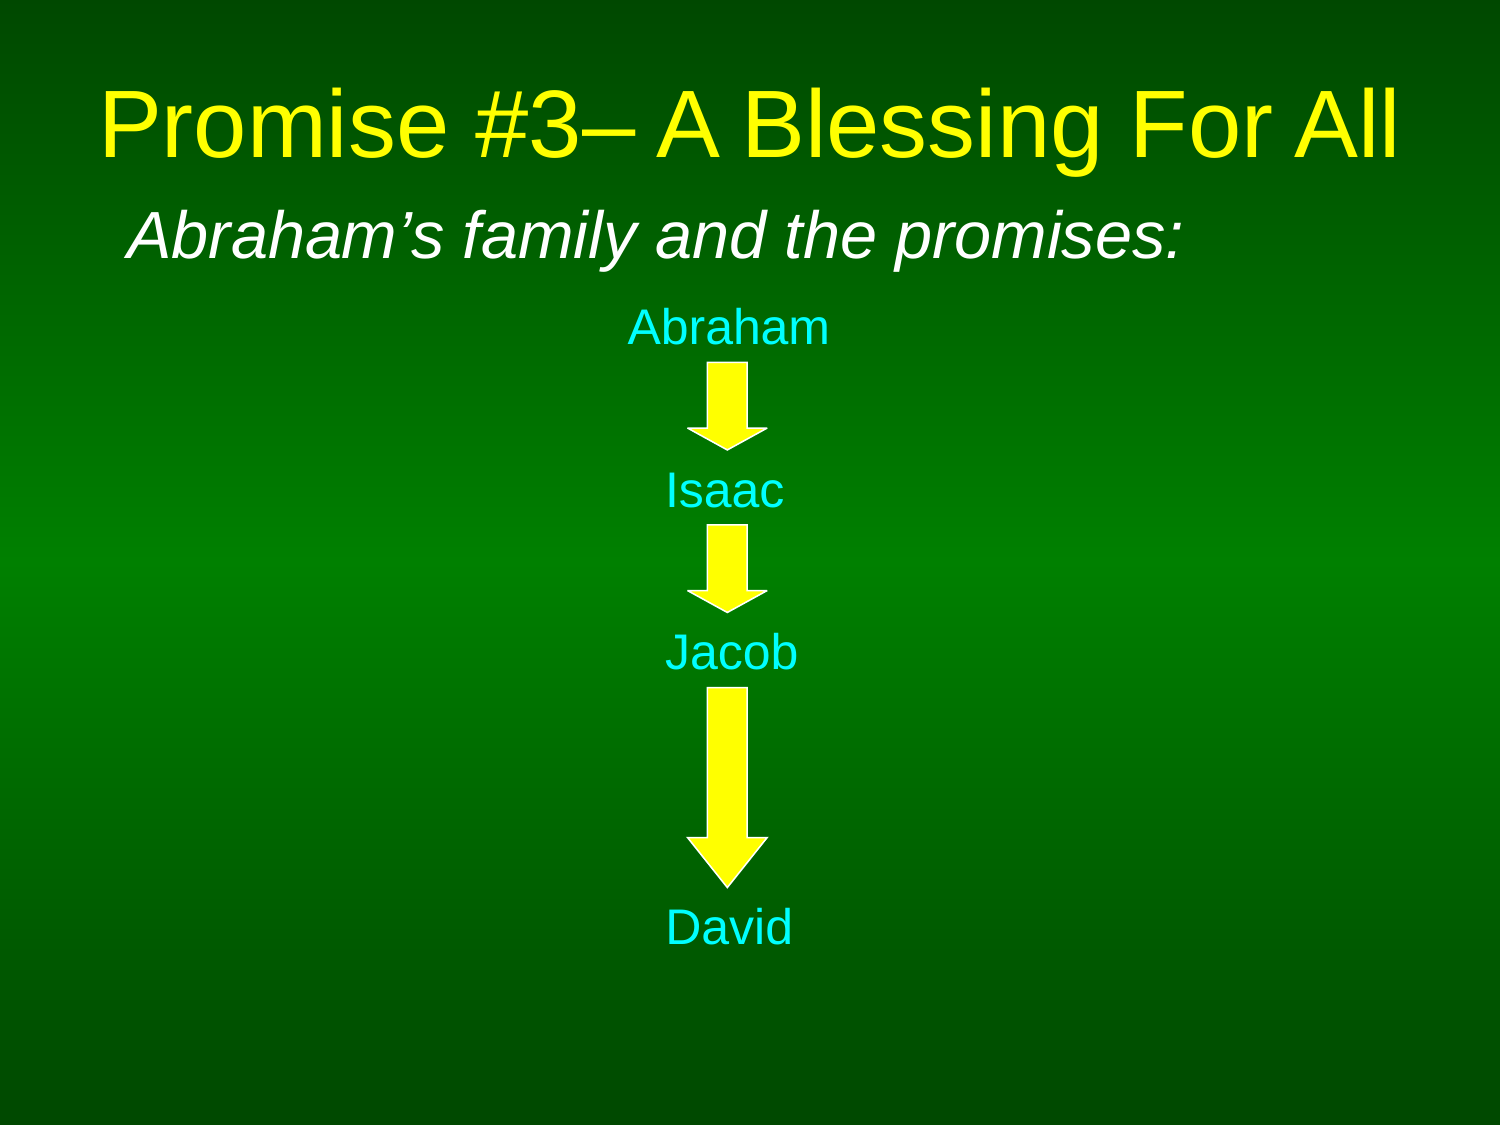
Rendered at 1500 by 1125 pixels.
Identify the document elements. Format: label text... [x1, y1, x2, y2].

list Abraham’s family and the promises: [112, 200, 1388, 288]
text_box [687, 687, 768, 888]
text_box Abraham [612, 287, 846, 363]
text_box Isaac [650, 449, 800, 525]
text_box [687, 362, 768, 449]
text_box [687, 524, 768, 613]
title Promise #3– A Blessing For All [37, 24, 1463, 213]
text_box David [650, 887, 808, 963]
text_box Jacob [650, 612, 814, 688]
